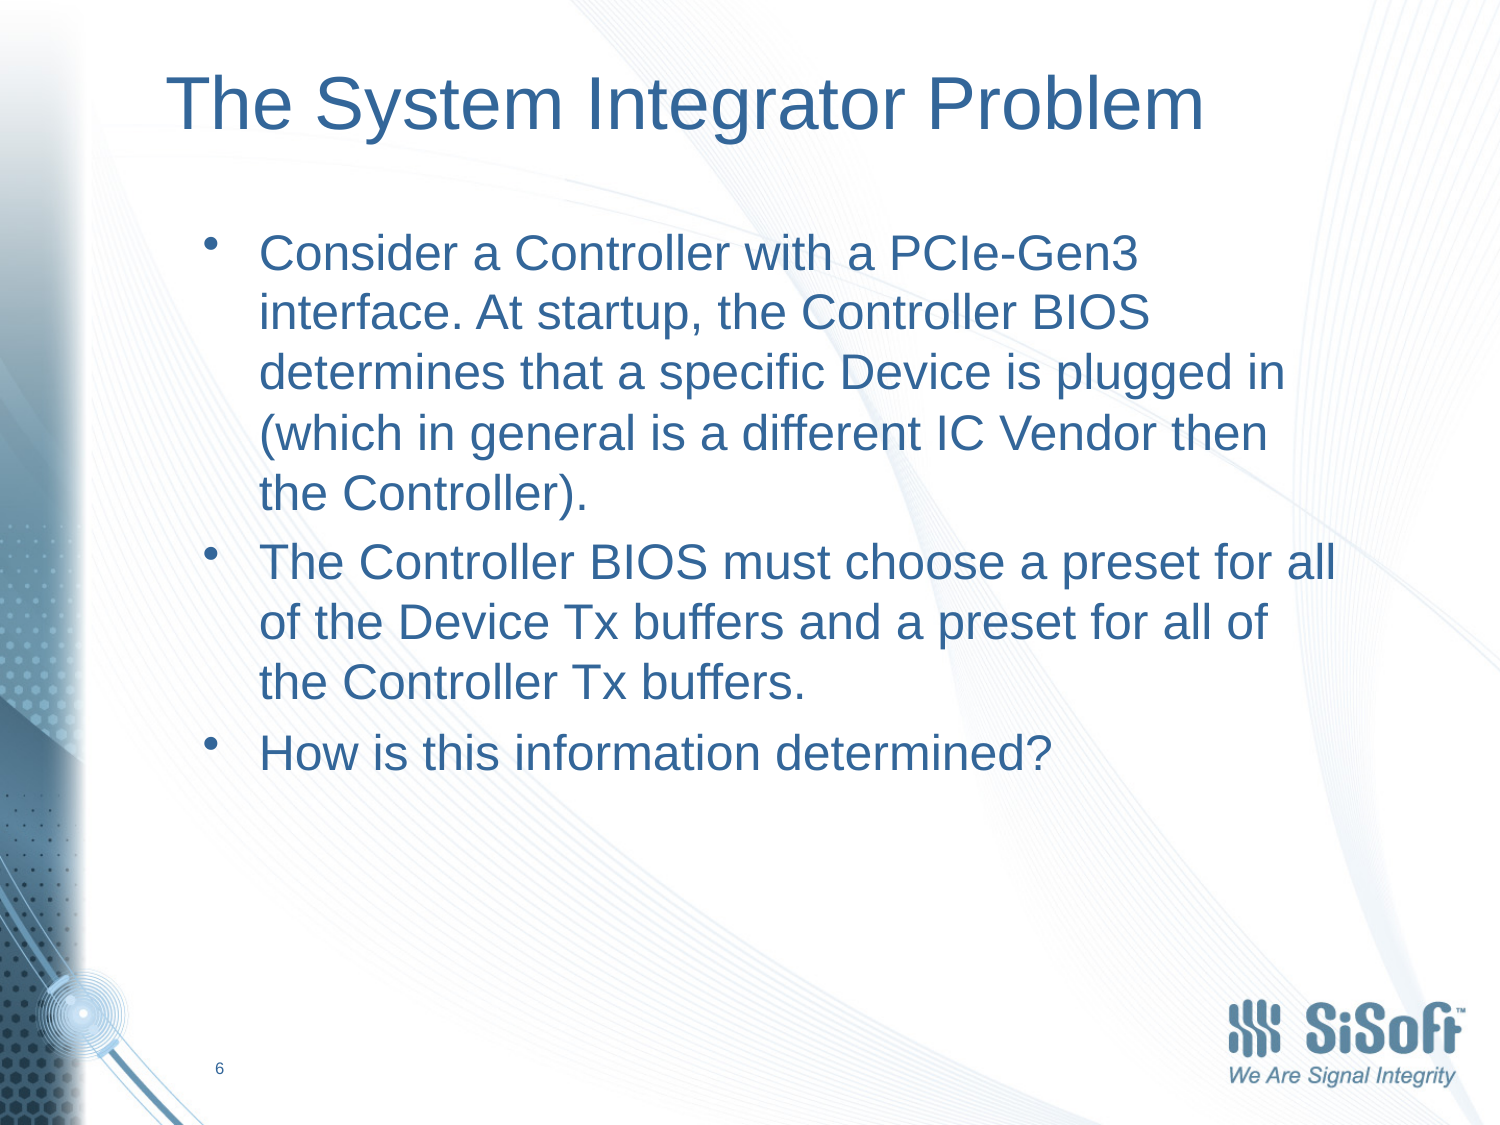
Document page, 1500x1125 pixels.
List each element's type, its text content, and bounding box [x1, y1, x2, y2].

footer 6 [200, 1050, 975, 1104]
list Consider a Controller with a PCIe-Gen3 interface. At startup, the Controller BIOS determines that a specific Device is plugged in (which in general is a different IC Vendor then the Controller). The Controller BIOS must choose a preset for all of the Device Tx buffers and a preset for all of the Controller Tx buffers. How is this information determined? [187, 212, 1363, 963]
title The System Integrator Problem [150, 24, 1300, 175]
picture [0, 0, 1500, 1125]
